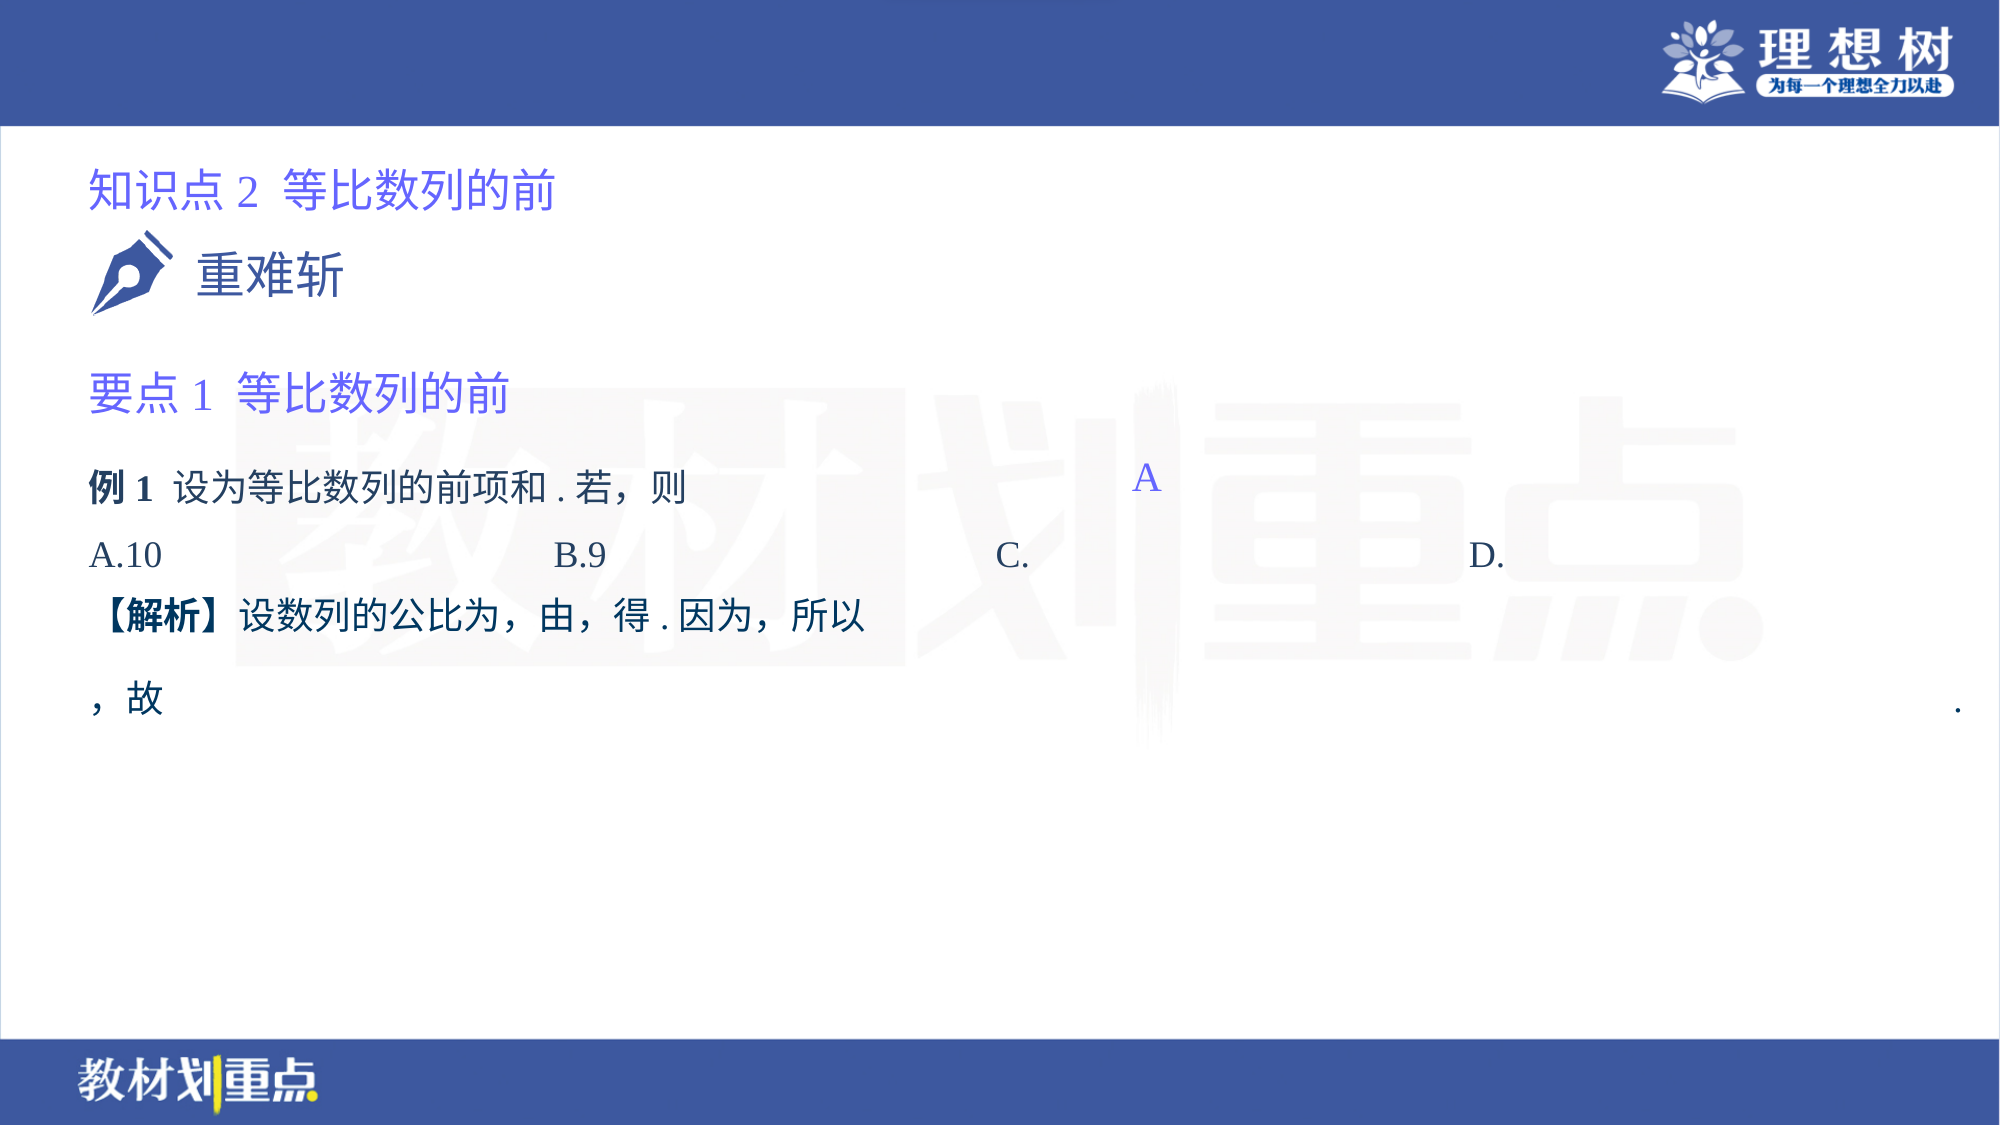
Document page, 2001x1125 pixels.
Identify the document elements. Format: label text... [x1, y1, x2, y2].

text_box 重难斩 [194, 230, 491, 316]
text_box A [1116, 448, 1178, 498]
picture [0, 0, 2000, 1125]
